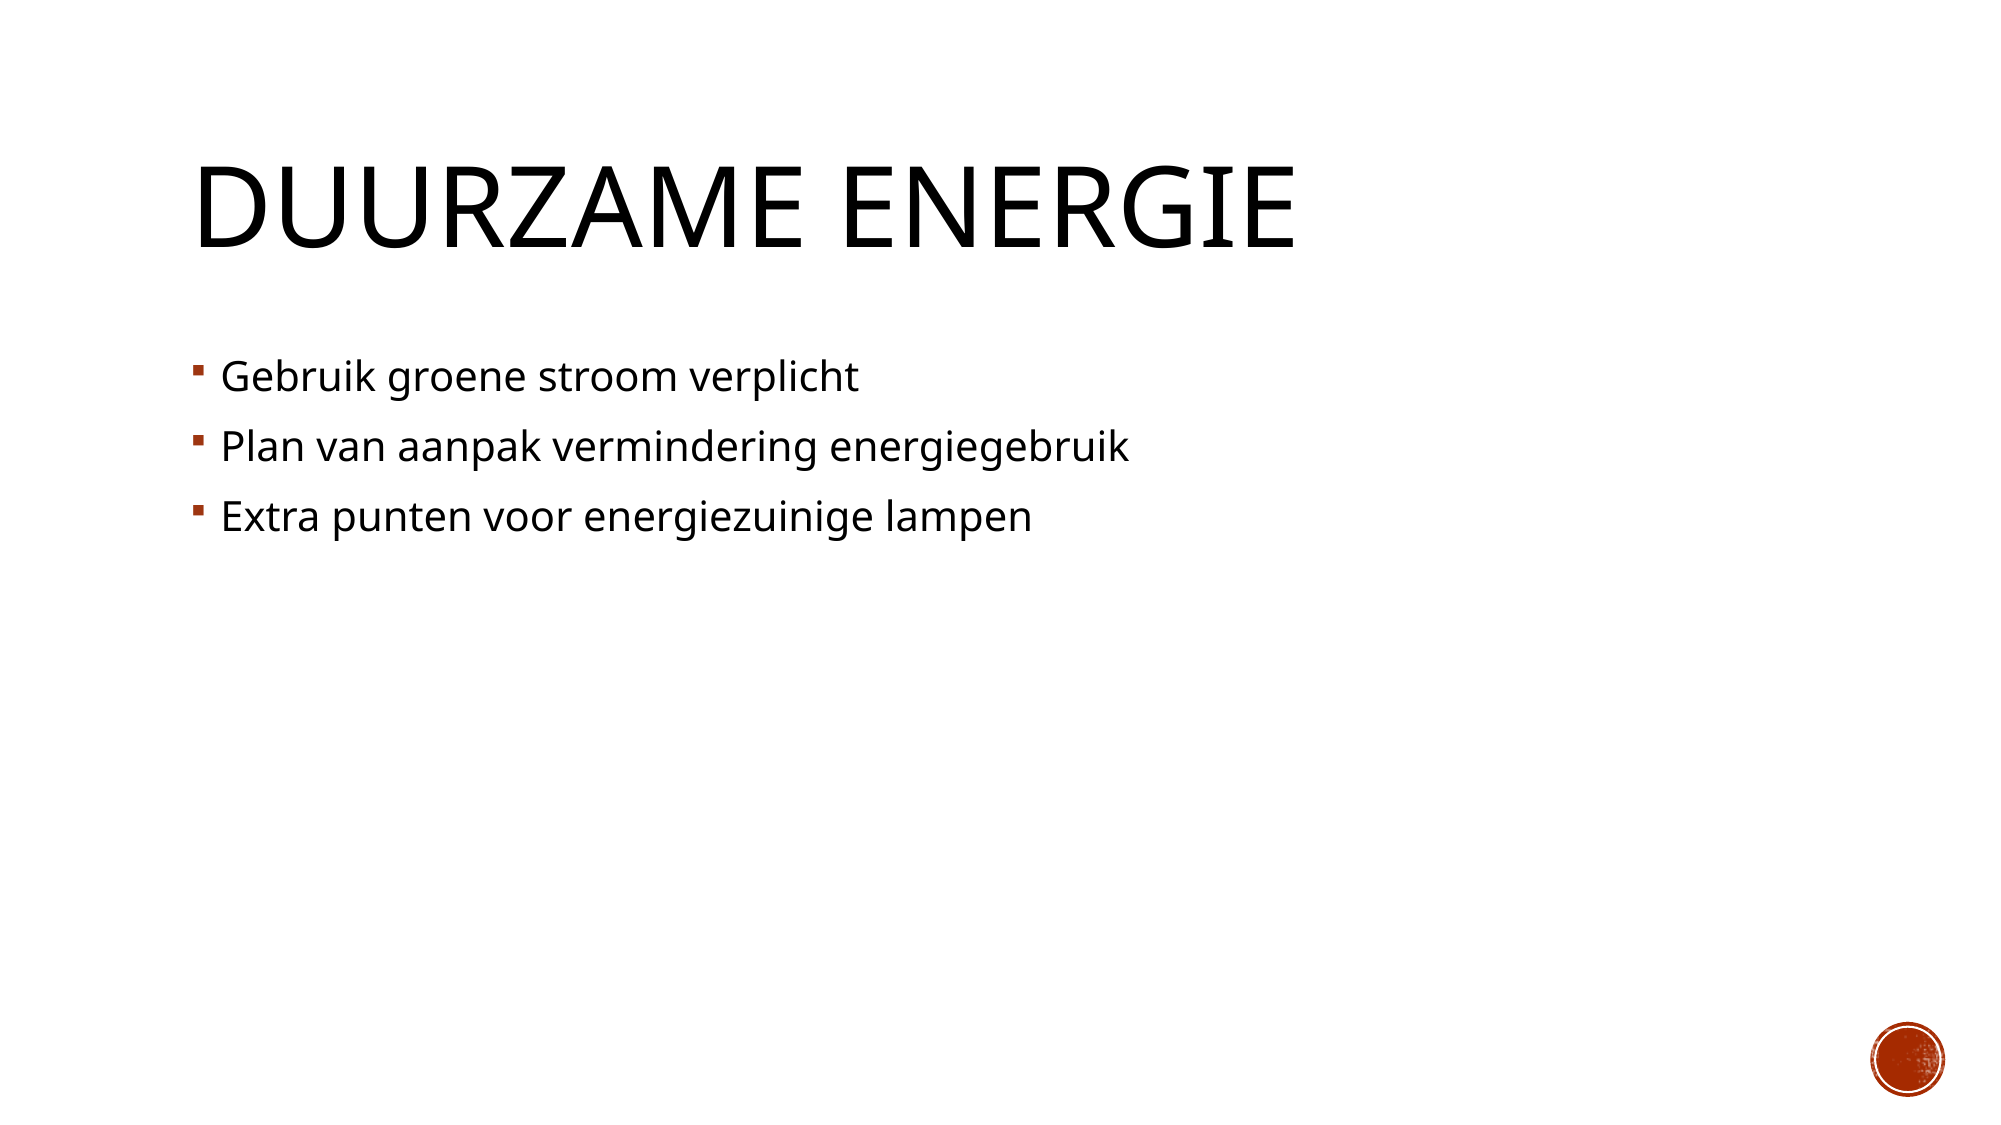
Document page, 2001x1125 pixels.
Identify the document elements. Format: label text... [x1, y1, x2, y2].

title Duurzame energie [175, 79, 1826, 344]
list Gebruik groene stroom verplicht Plan van aanpak vermindering energiegebruik Extra punten voor energiezuinige lampen [175, 348, 1826, 1013]
